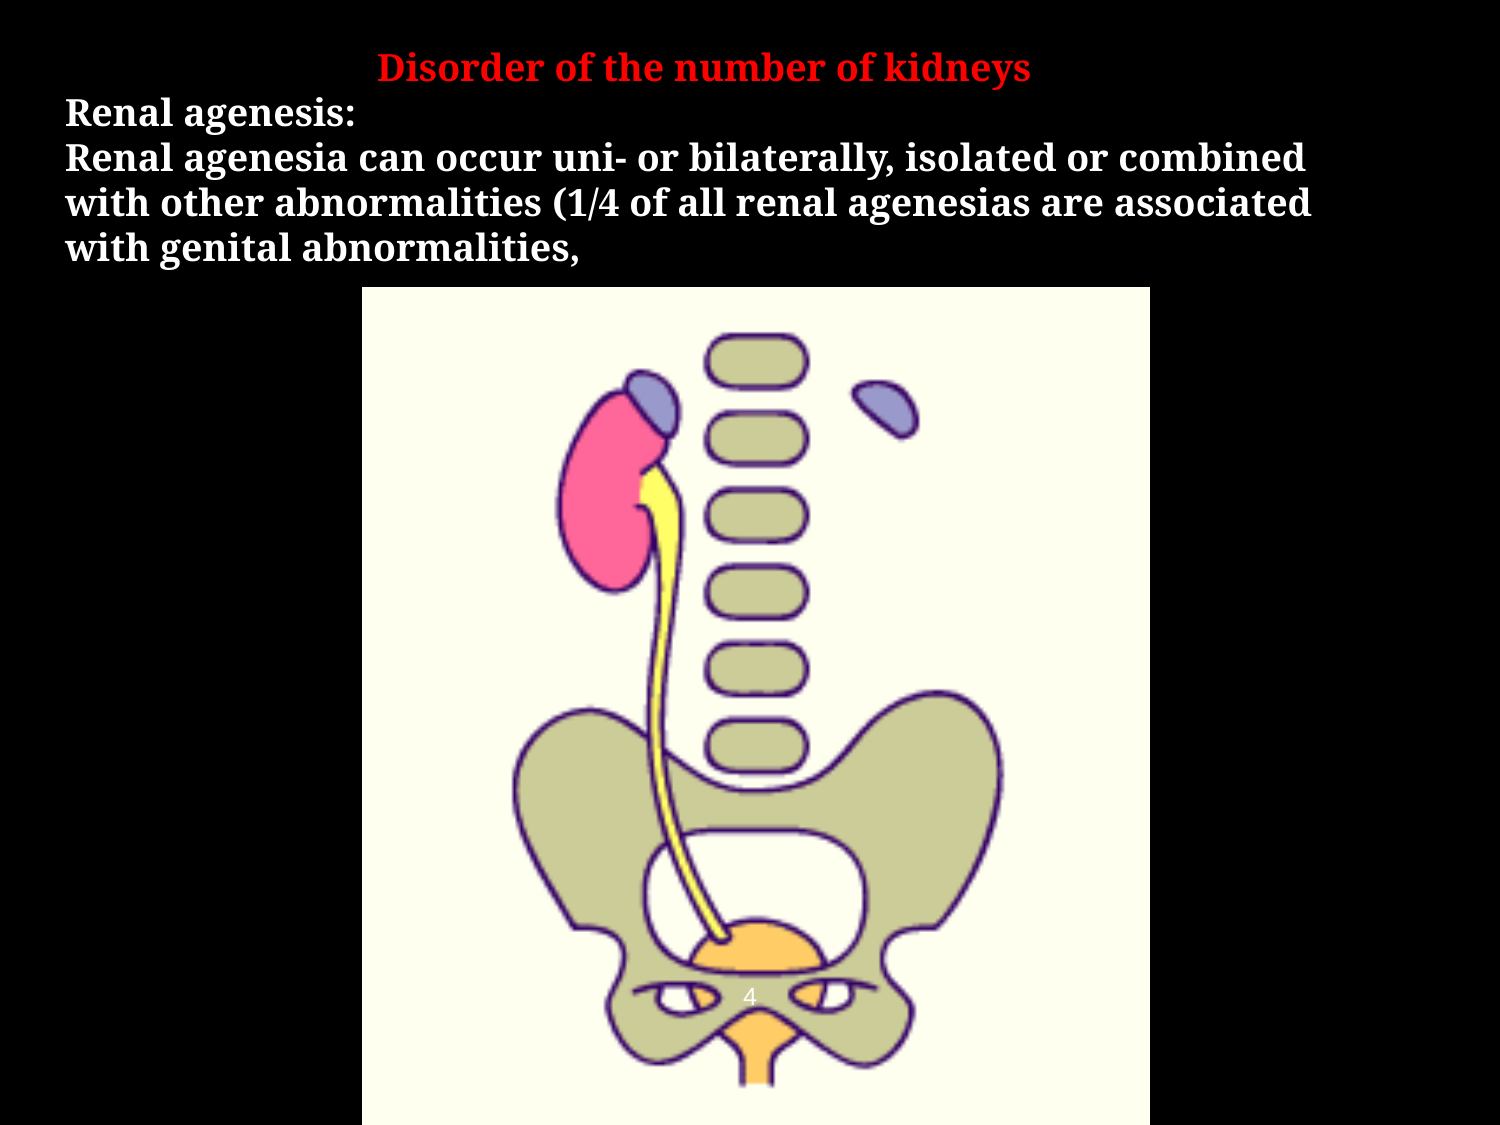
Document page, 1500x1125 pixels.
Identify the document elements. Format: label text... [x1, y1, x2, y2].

picture [362, 287, 1151, 1125]
title Disorder of the number of kidneys Renal agenesis: Renal agenesia can occur uni- or bilaterally, isolated or combined with other abnormalities (1/4 of all renal agenesias are associated with genital abnormalities, [50, 0, 1400, 313]
